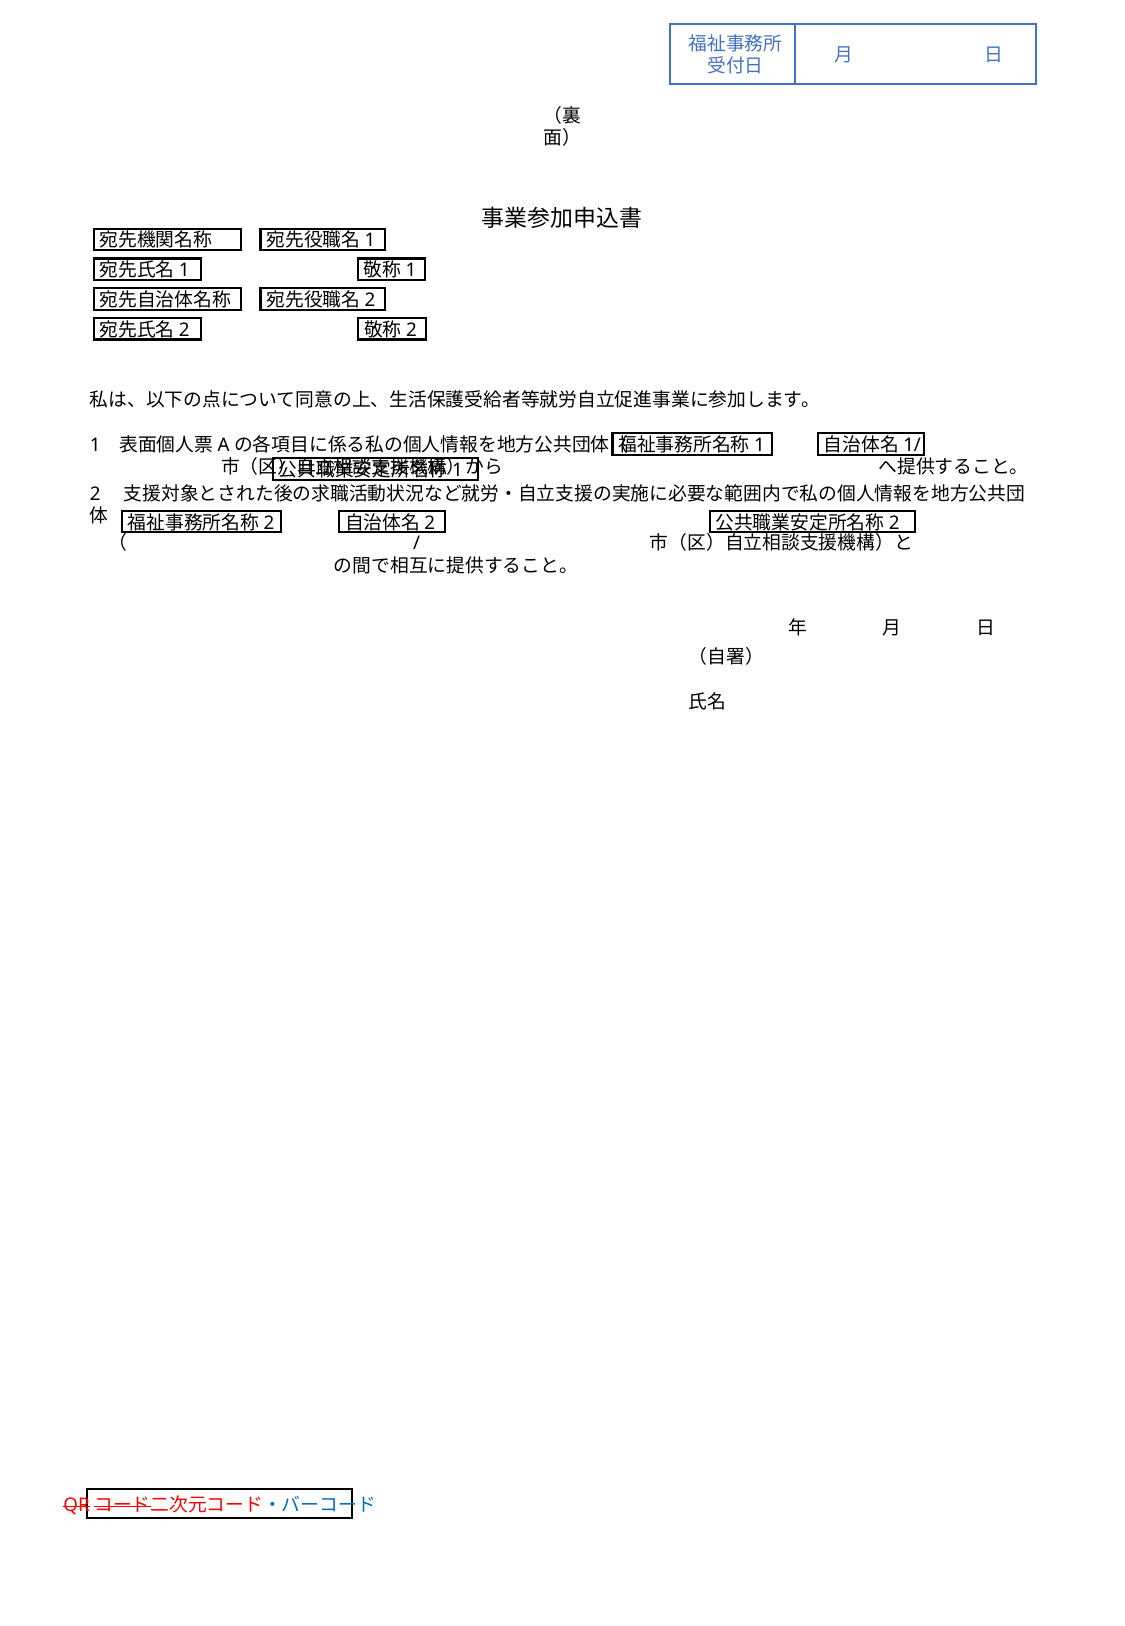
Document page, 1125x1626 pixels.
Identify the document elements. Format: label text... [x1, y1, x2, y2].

text_box 宛先自治体名称 [93, 287, 242, 311]
text_box 私は、以下の点について同意の上、生活保護受給者等就労自立促進事業に参加します。 1 表面個人票Aの各項目に係る私の個人情報を地方公共団体（ / 市（区）自立相談支援機構）から へ提供すること。 2 支援対象とされた後の求職活動状況など就労・自立支援の実施に必要な範囲内で私の個人情報を地方公共団体 （ / 市（区）自立相談支援機構）と の間で相互に提供すること。 [89, 387, 1035, 576]
text_box 宛先役職名2 [259, 287, 386, 311]
text_box 福祉事務所名称1 [611, 432, 773, 456]
text_box 自治体名1 [817, 432, 925, 456]
text_box 宛先機関名称 [93, 228, 242, 251]
text_box （自署） 氏名 [682, 648, 796, 709]
text_box 公共職業安定所名称1 [272, 457, 479, 481]
text_box （裏面） [515, 96, 610, 156]
text_box 年 月 日 [744, 627, 1017, 650]
text_box 事業参加申込書 [432, 196, 693, 239]
text_box 公共職業安定所名称2 [709, 510, 916, 533]
text_box 宛先役職名1 [259, 228, 386, 251]
text_box 自治体名2 [338, 510, 446, 533]
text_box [669, 24, 1037, 85]
text_box 宛先氏名2 [93, 317, 202, 341]
text_box QRコード二次元コード・バーコード [86, 1488, 353, 1519]
text_box 敬称2 [357, 317, 427, 341]
text_box 敬称1 [357, 257, 426, 281]
text_box 宛先氏名1 [93, 257, 202, 281]
text_box 福祉事務所名称2 [121, 510, 282, 533]
